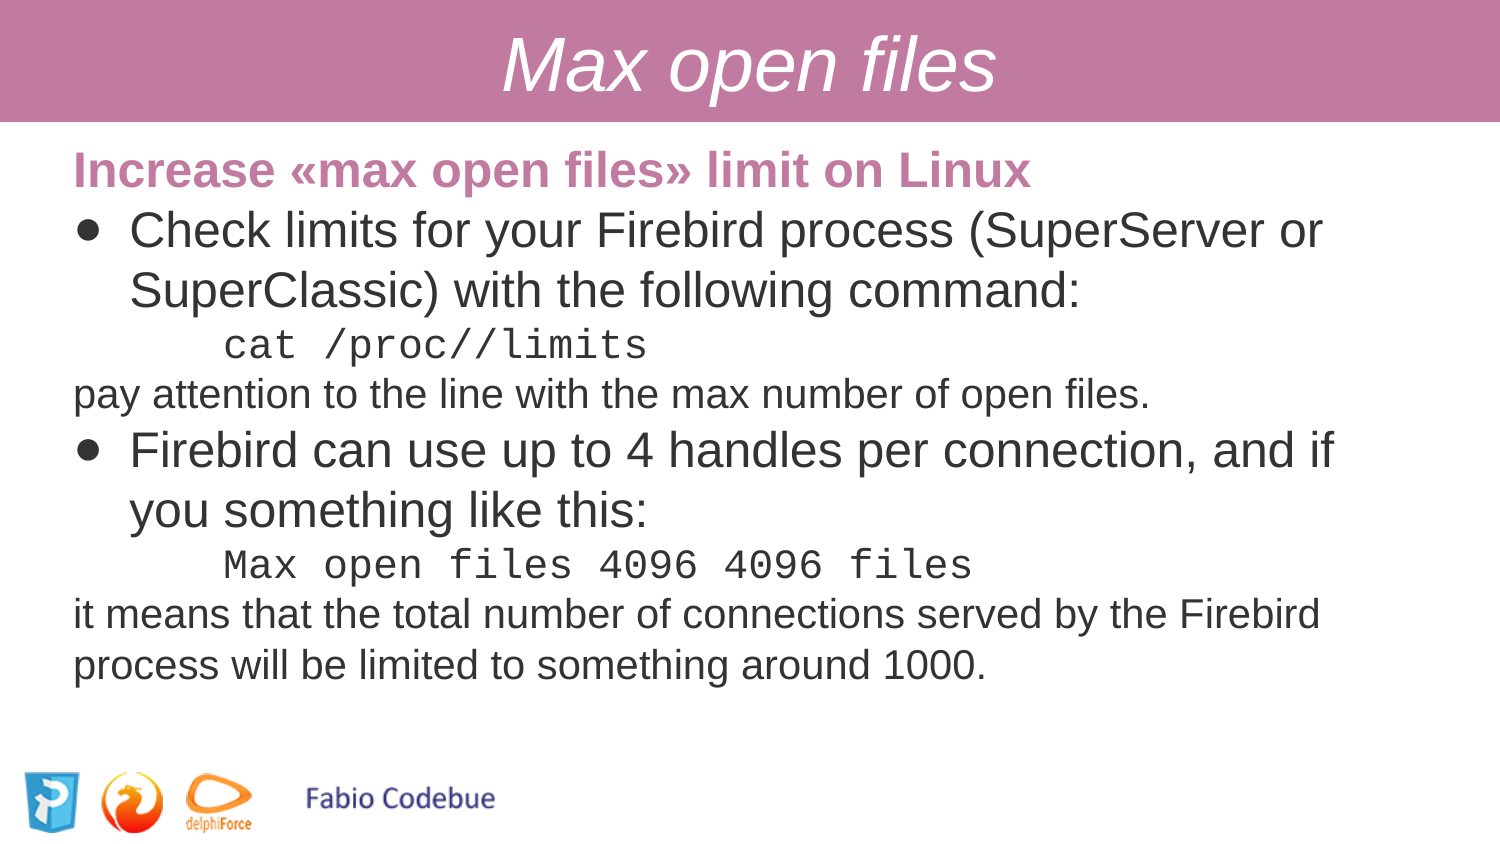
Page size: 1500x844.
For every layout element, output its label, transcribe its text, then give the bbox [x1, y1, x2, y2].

picture [0, 123, 1500, 844]
text_box Max open files [0, 0, 1500, 123]
list Increase «max open files» limit on Linux Check limits for your Firebird process (SuperServer or SuperClassic) with the following command: cat /proc//limits pay attention to the line with the max number of open files. Firebird can use up to 4 handles per connection, and if you something like this: Max open files 4096 4096 files it means that the total number of connections served by the Firebird process will be limited to something around 1000. [58, 122, 1433, 738]
